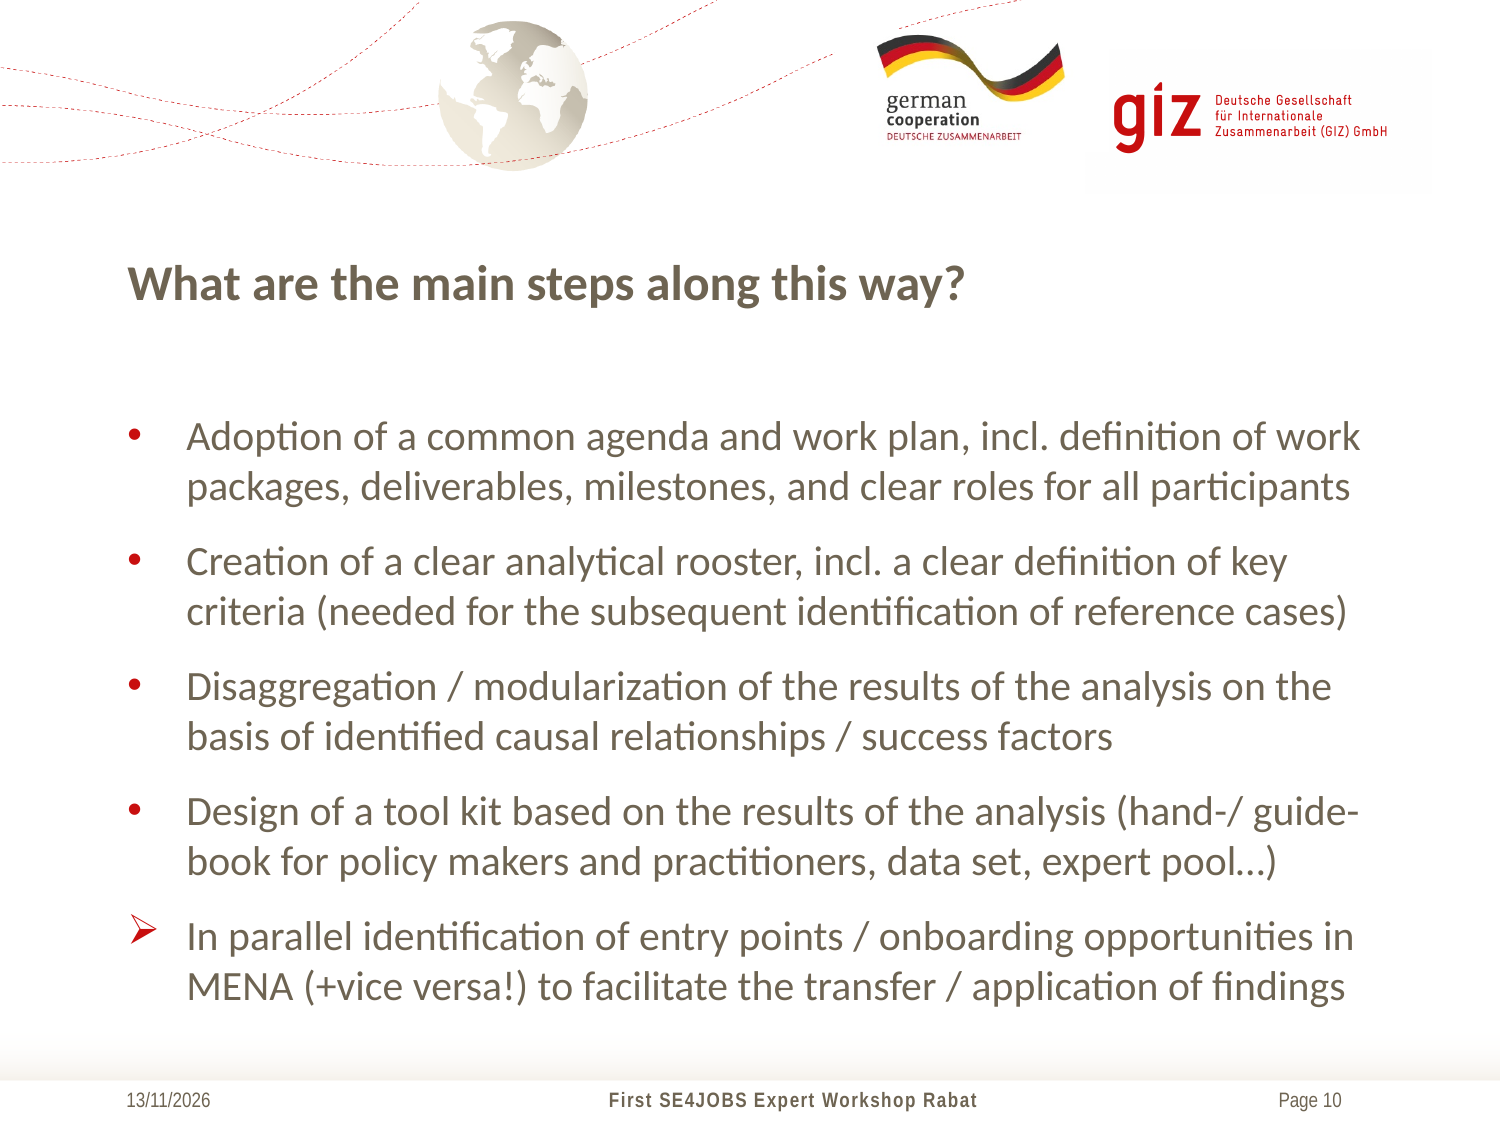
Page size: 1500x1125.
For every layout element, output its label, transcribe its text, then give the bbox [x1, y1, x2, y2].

list Adoption of a common agenda and work plan, incl. definition of work packages, deliverables, milestones, and clear roles for all participants Creation of a clear analytical rooster, incl. a clear definition of key criteria (needed for the subsequent identification of reference cases) Disaggregation / modularization of the results of the analysis on the basis of identified causal relationships / success factors Design of a tool kit based on the results of the analysis (hand-/ guide-book for policy makers and practitioners, data set, expert pool…) In parallel identification of entry points / onboarding opportunities in MENA (+vice versa!) to facilitate the transfer / application of findings [111, 401, 1389, 1028]
picture [0, 959, 1500, 1081]
title What are the main steps along this way? [111, 243, 1389, 345]
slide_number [111, 1079, 325, 1121]
picture [0, 0, 1500, 194]
footer First SE4JOBS Expert Workshop Rabat [325, 1079, 1265, 1121]
